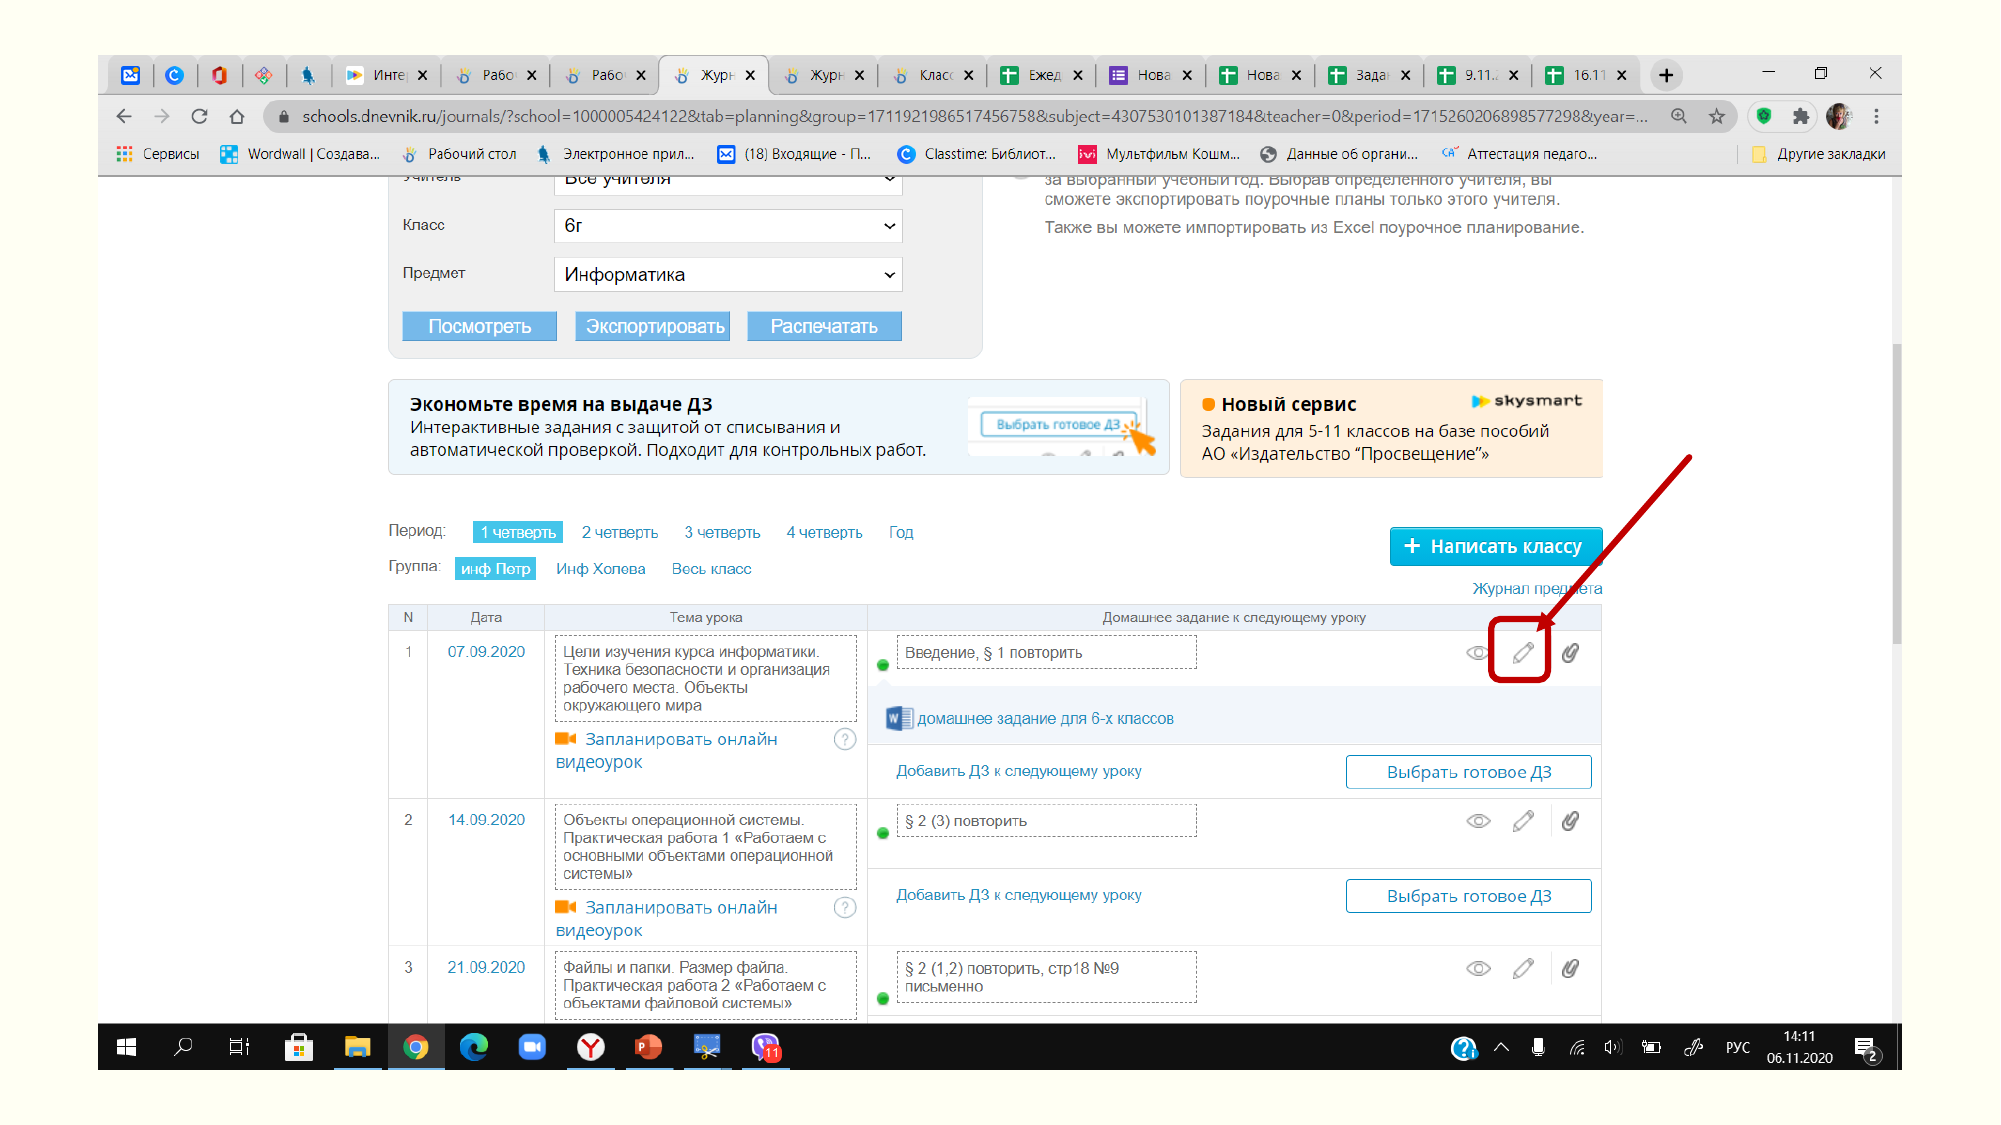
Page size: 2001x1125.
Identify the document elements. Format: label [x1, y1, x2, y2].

text_box [98, 55, 1902, 1070]
